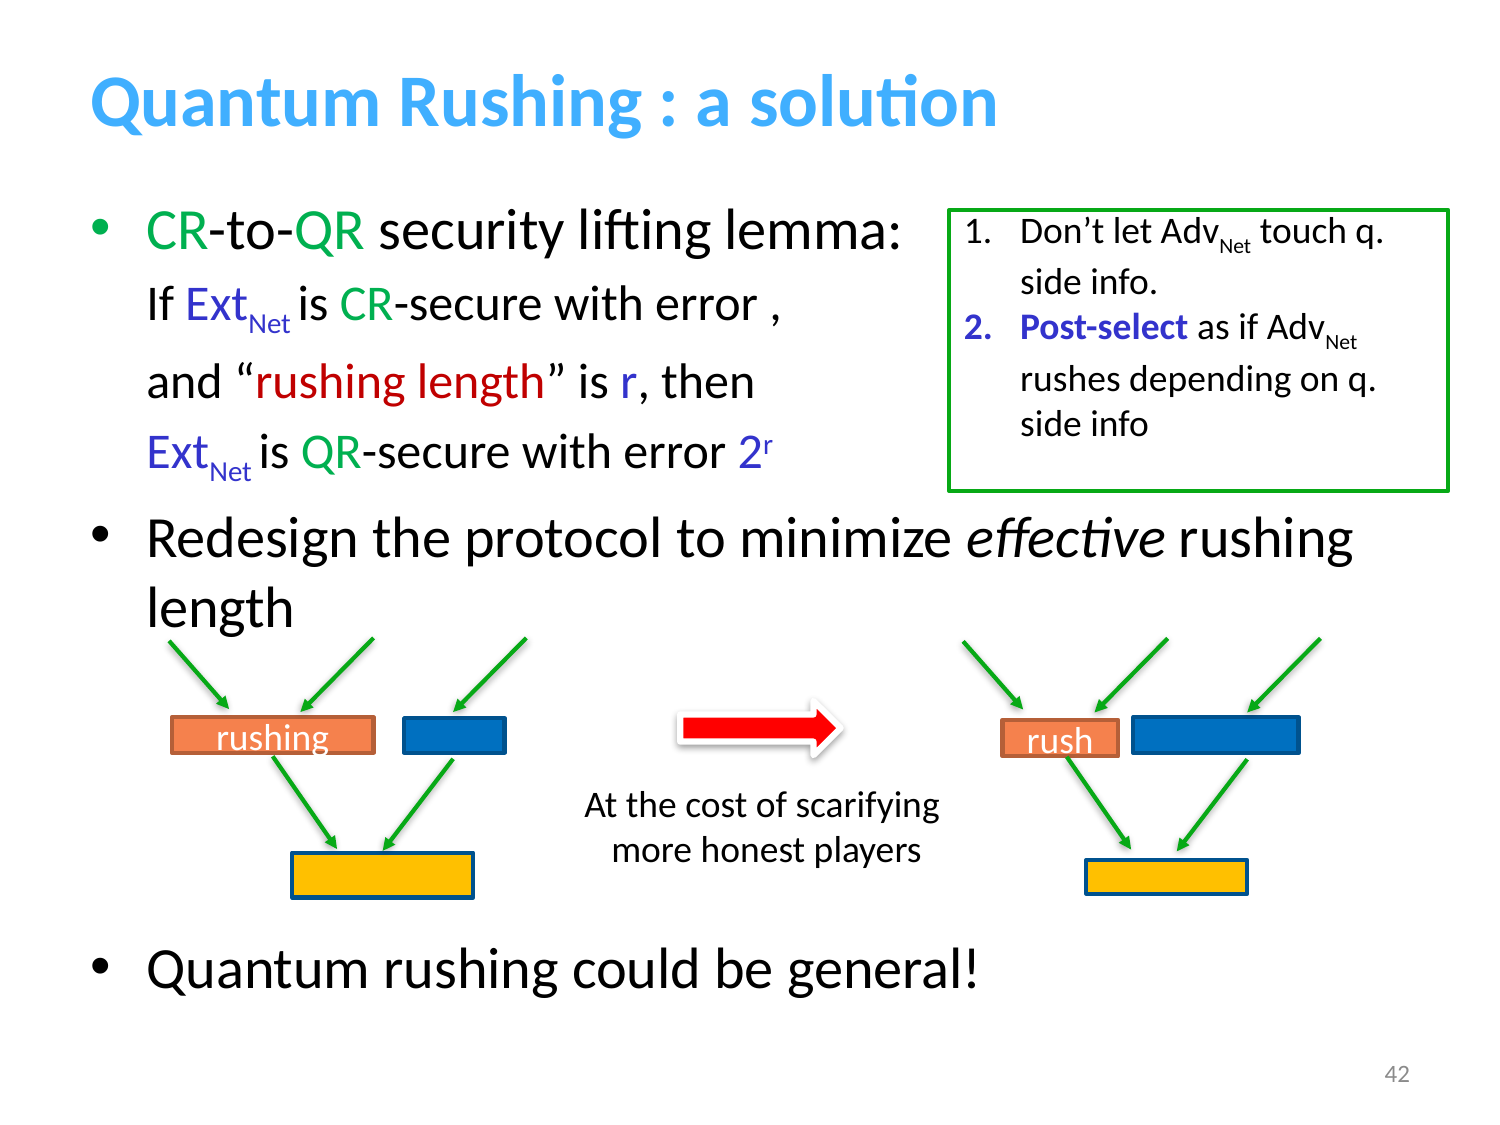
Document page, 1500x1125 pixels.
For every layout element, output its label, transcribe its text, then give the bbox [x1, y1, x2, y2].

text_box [962, 638, 1321, 895]
text_box Don’t let AdvNet touch q. side info. Post-select as if AdvNet rushes depending on q. side info [947, 208, 1450, 493]
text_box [567, 700, 967, 879]
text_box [168, 637, 527, 898]
title Quantum Rushing : a solution [75, 45, 1425, 150]
slide_number 42 [1074, 1042, 1425, 1103]
